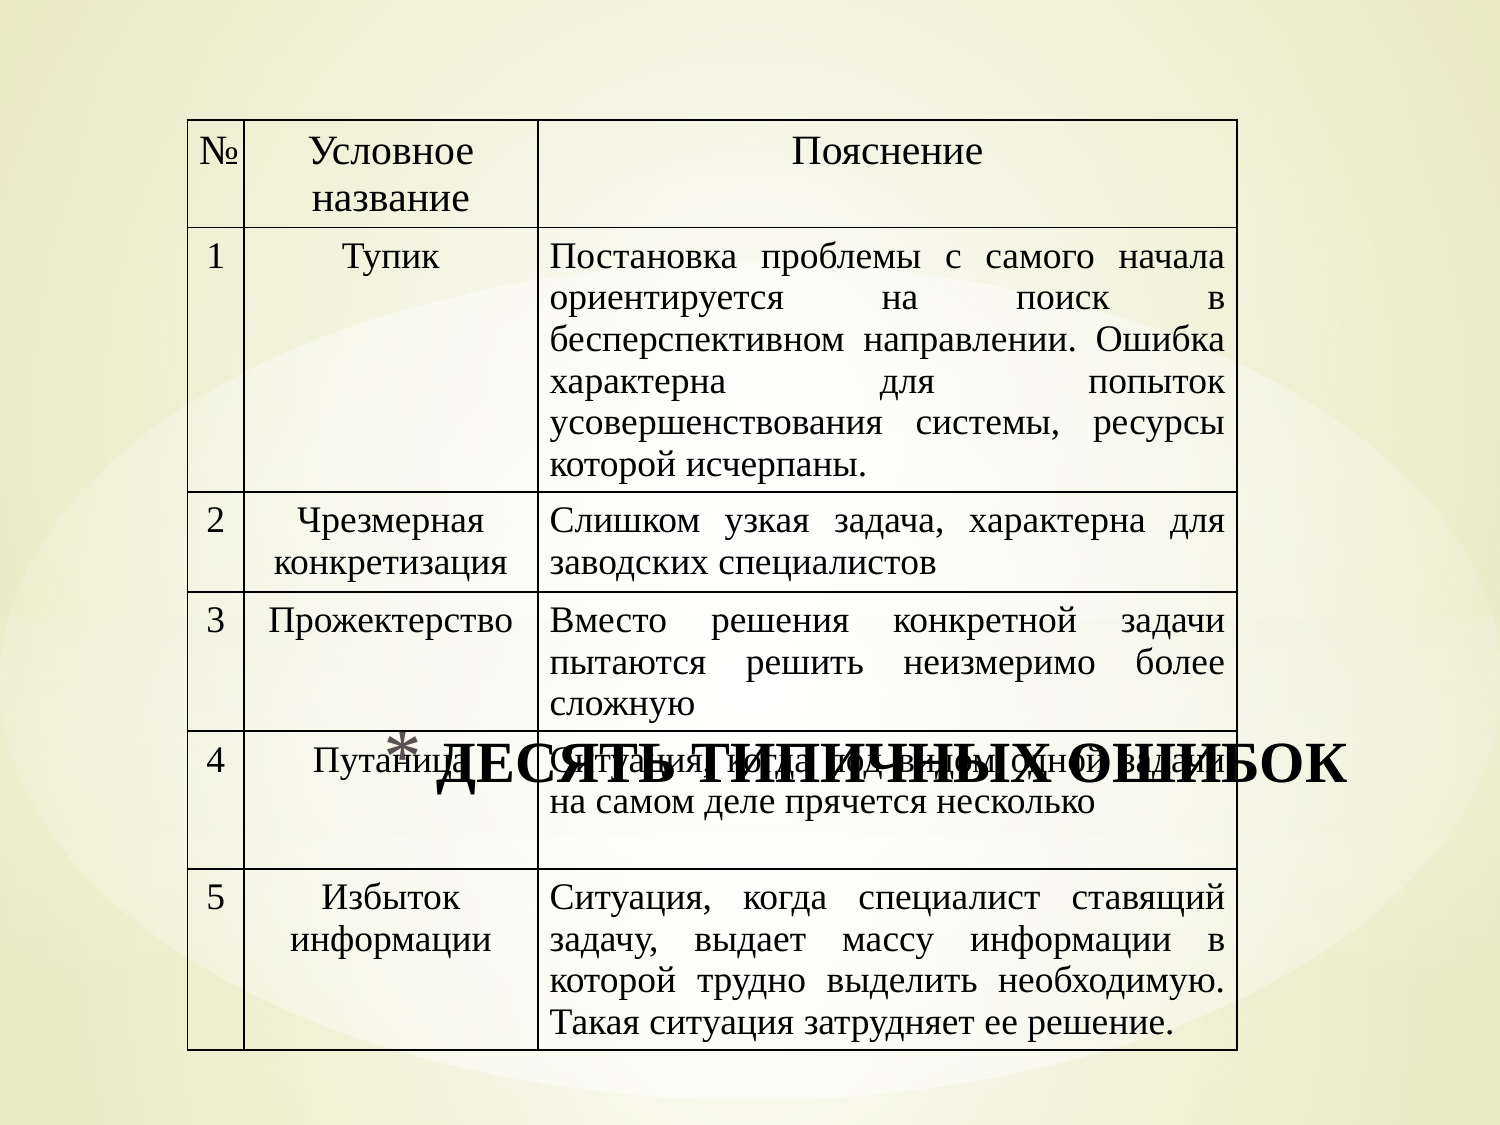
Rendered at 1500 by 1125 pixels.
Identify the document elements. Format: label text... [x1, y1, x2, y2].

table_cell 3 [188, 593, 243, 730]
table_cell 1 [188, 228, 243, 491]
table_cell 2 [188, 493, 243, 591]
table_cell Тупик [245, 228, 537, 491]
table_cell Избыток информации [245, 870, 537, 1049]
title ДЕСЯТЬ ТИПИЧНЫХ ОШИБОК [1238, 717, 1363, 905]
table_cell Вместо решения конкретной задачи пытаются решить неизмеримо более сложную [539, 593, 1236, 730]
table_header Пояснение [539, 121, 1236, 227]
table_header № [188, 121, 243, 227]
table_cell Ситуация, когда под видом одной задачи на самом деле прячется несколько [539, 732, 1236, 868]
table_cell Слишком узкая задача, характерна для заводских специалистов [539, 493, 1236, 591]
table_cell Чрезмерная конкретизация [245, 493, 537, 591]
table_cell Прожектерство [245, 593, 537, 730]
table_cell 5 [188, 870, 243, 1049]
table_header Условное название [245, 121, 537, 227]
table_cell Путаница [245, 732, 537, 868]
table_cell Ситуация, когда специалист ставящий задачу, выдает массу информации в которой трудно выделить необходимую. Такая ситуация затрудняет ее решение. [539, 870, 1236, 1049]
table_cell 4 [188, 732, 243, 868]
table_cell Постановка проблемы с самого начала ориентируется на поиск в бесперспективном направлении. Ошибка характерна для попыток усовершенствования системы, ресурсы которой исчерпаны. [539, 228, 1236, 491]
